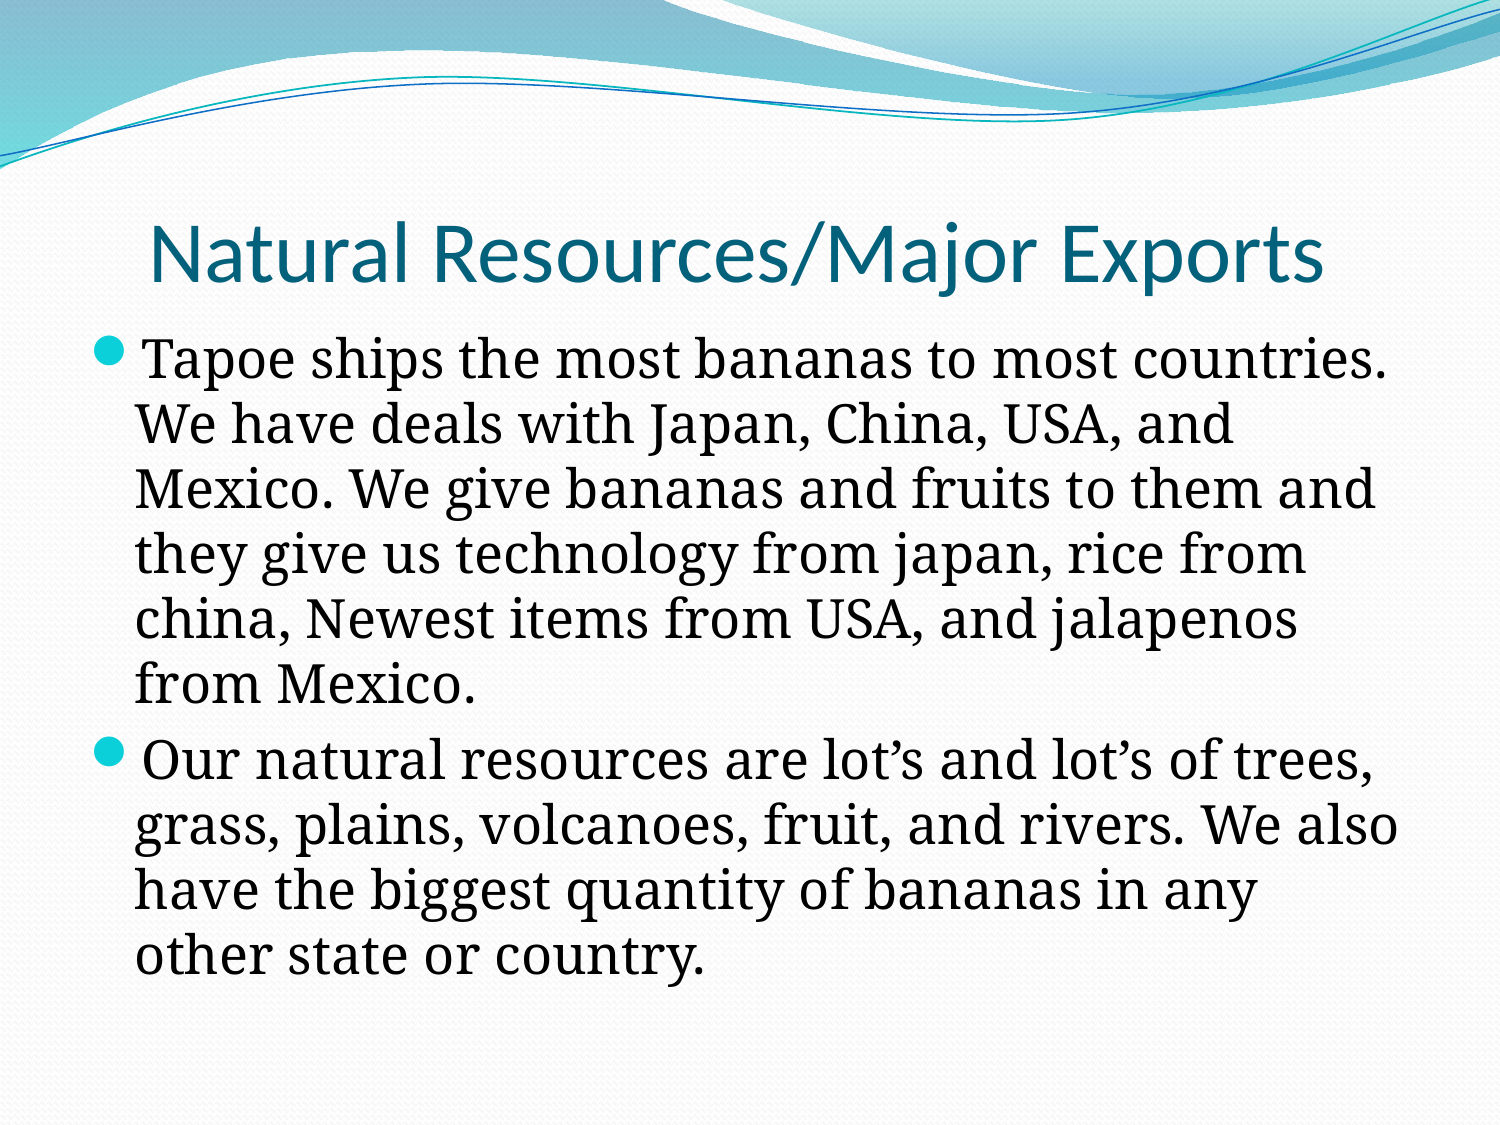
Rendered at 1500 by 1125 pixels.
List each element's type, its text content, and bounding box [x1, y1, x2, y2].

title Natural Resources/Major Exports [62, 112, 1413, 300]
list Tapoe ships the most bananas to most countries. We have deals with Japan, China, USA, and Mexico. We give bananas and fruits to them and they give us technology from japan, rice from china, Newest items from USA, and jalapenos from Mexico. Our natural resources are lot’s and lot’s of trees, grass, plains, volcanoes, fruit, and rivers. We also have the biggest quantity of bananas in any other state or country. [75, 317, 1425, 1038]
